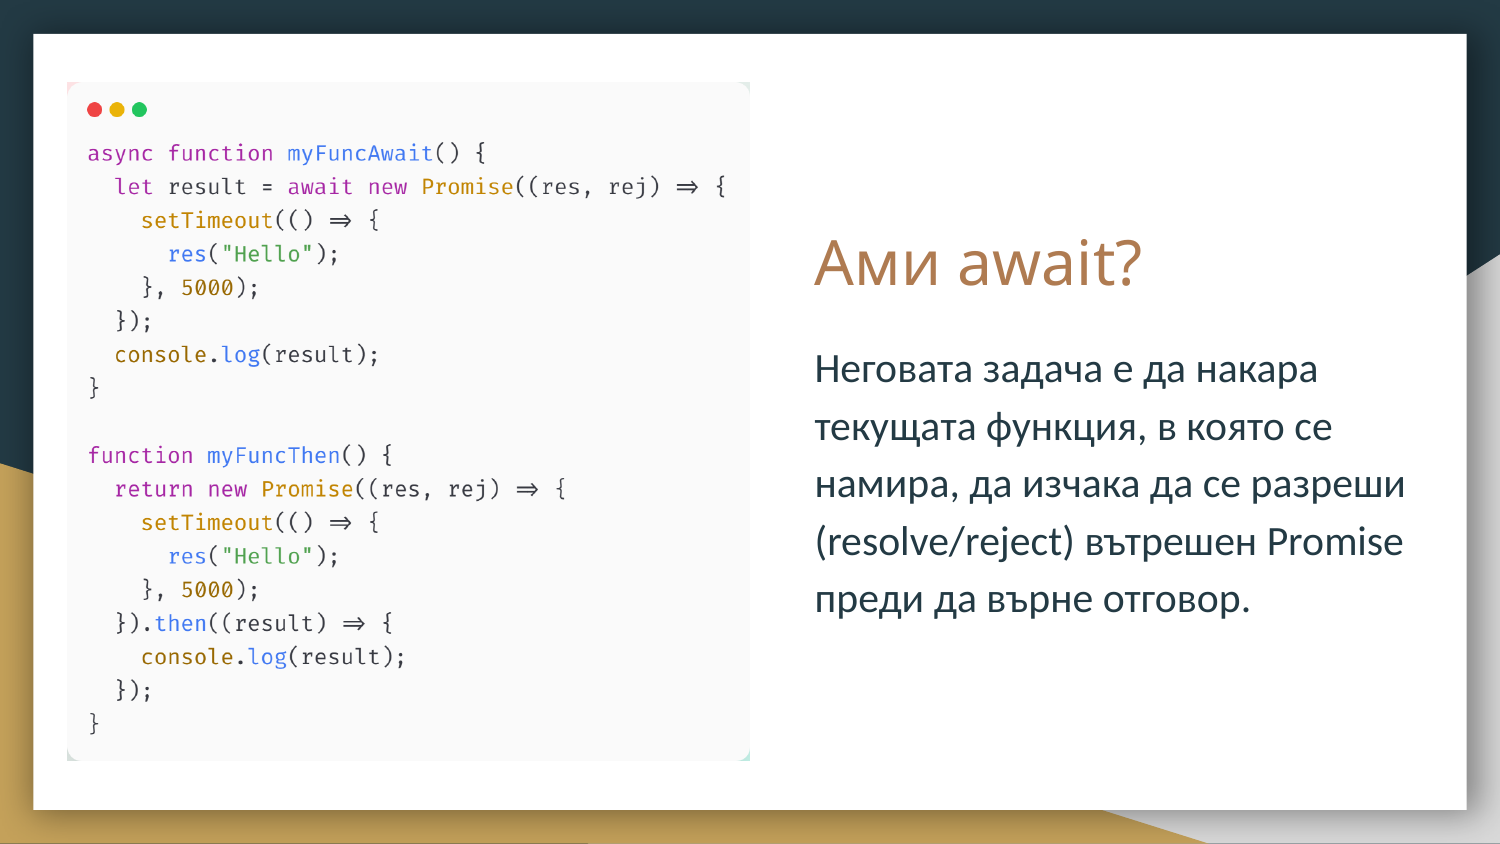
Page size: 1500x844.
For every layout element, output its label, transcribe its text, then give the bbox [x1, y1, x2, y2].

picture [66, 82, 751, 762]
title Ами await? [799, 204, 1198, 316]
list Неговата задача е да накара текущата функция, в която се намира, да изчака да се разреши (resolve/reject) вътрешен Promise преди да върне отговор. [799, 315, 1441, 639]
